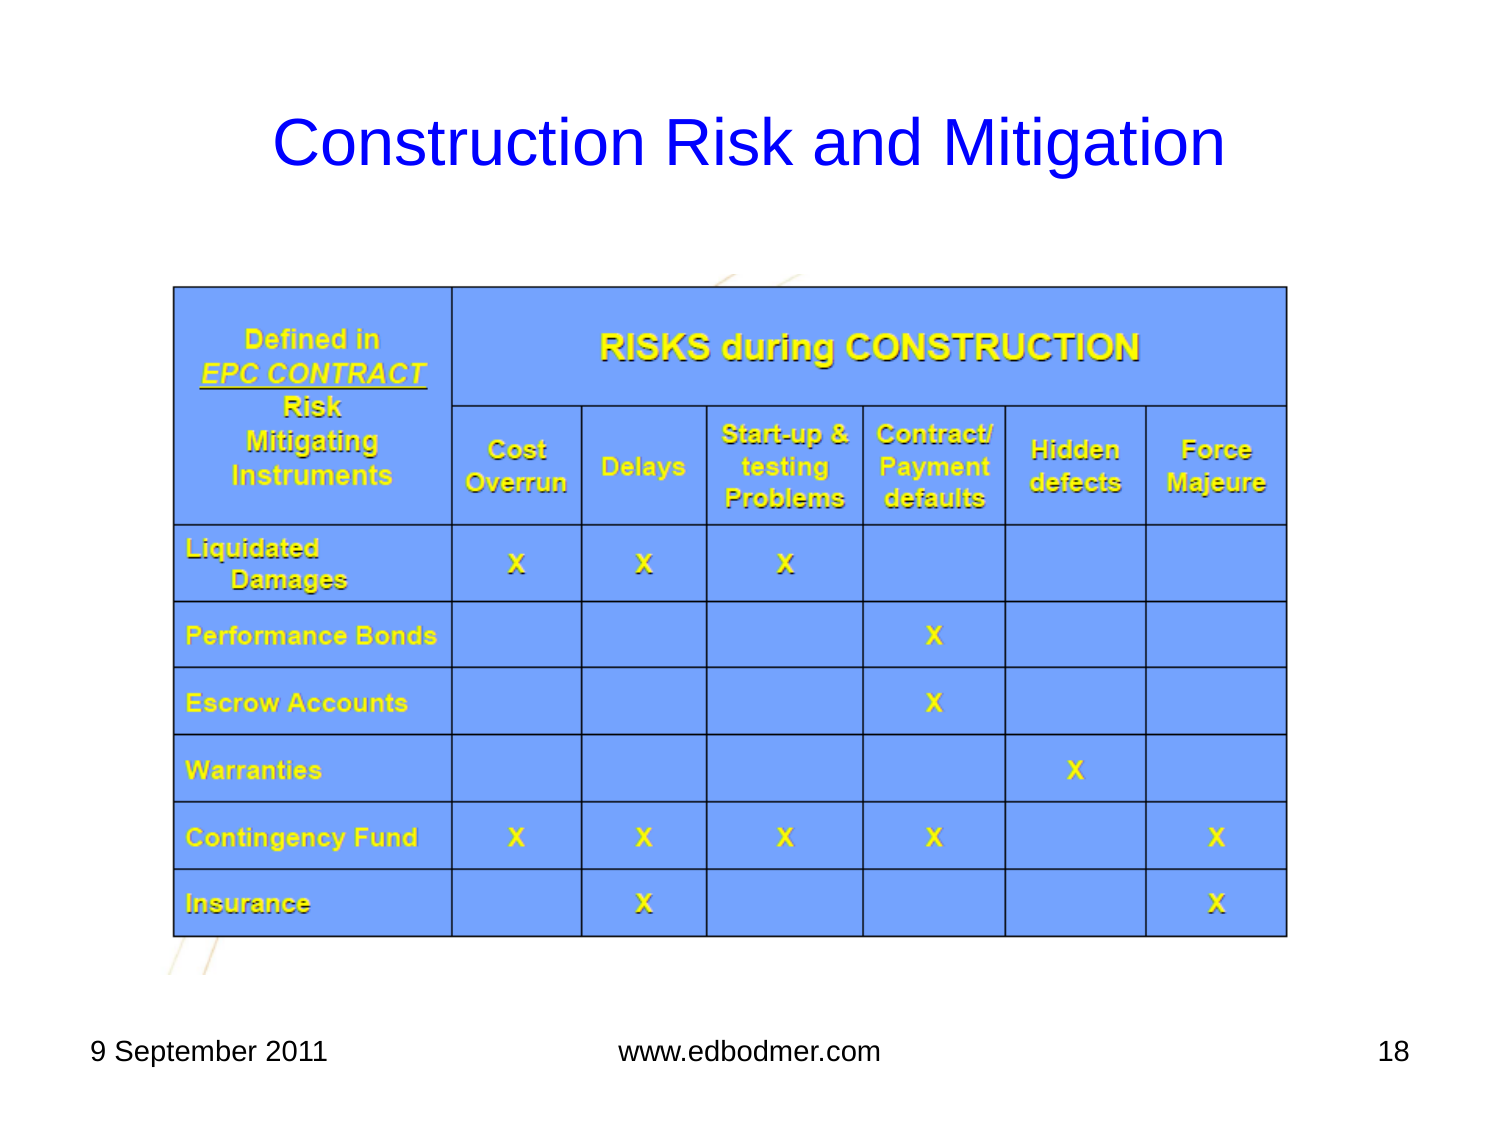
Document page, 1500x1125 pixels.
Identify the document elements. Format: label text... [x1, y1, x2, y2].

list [155, 274, 1344, 976]
title Construction Risk and Mitigation [74, 44, 1426, 233]
slide_number 18 [1074, 1024, 1426, 1103]
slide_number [74, 1024, 426, 1103]
footer www.edbodmer.com [512, 1024, 988, 1103]
